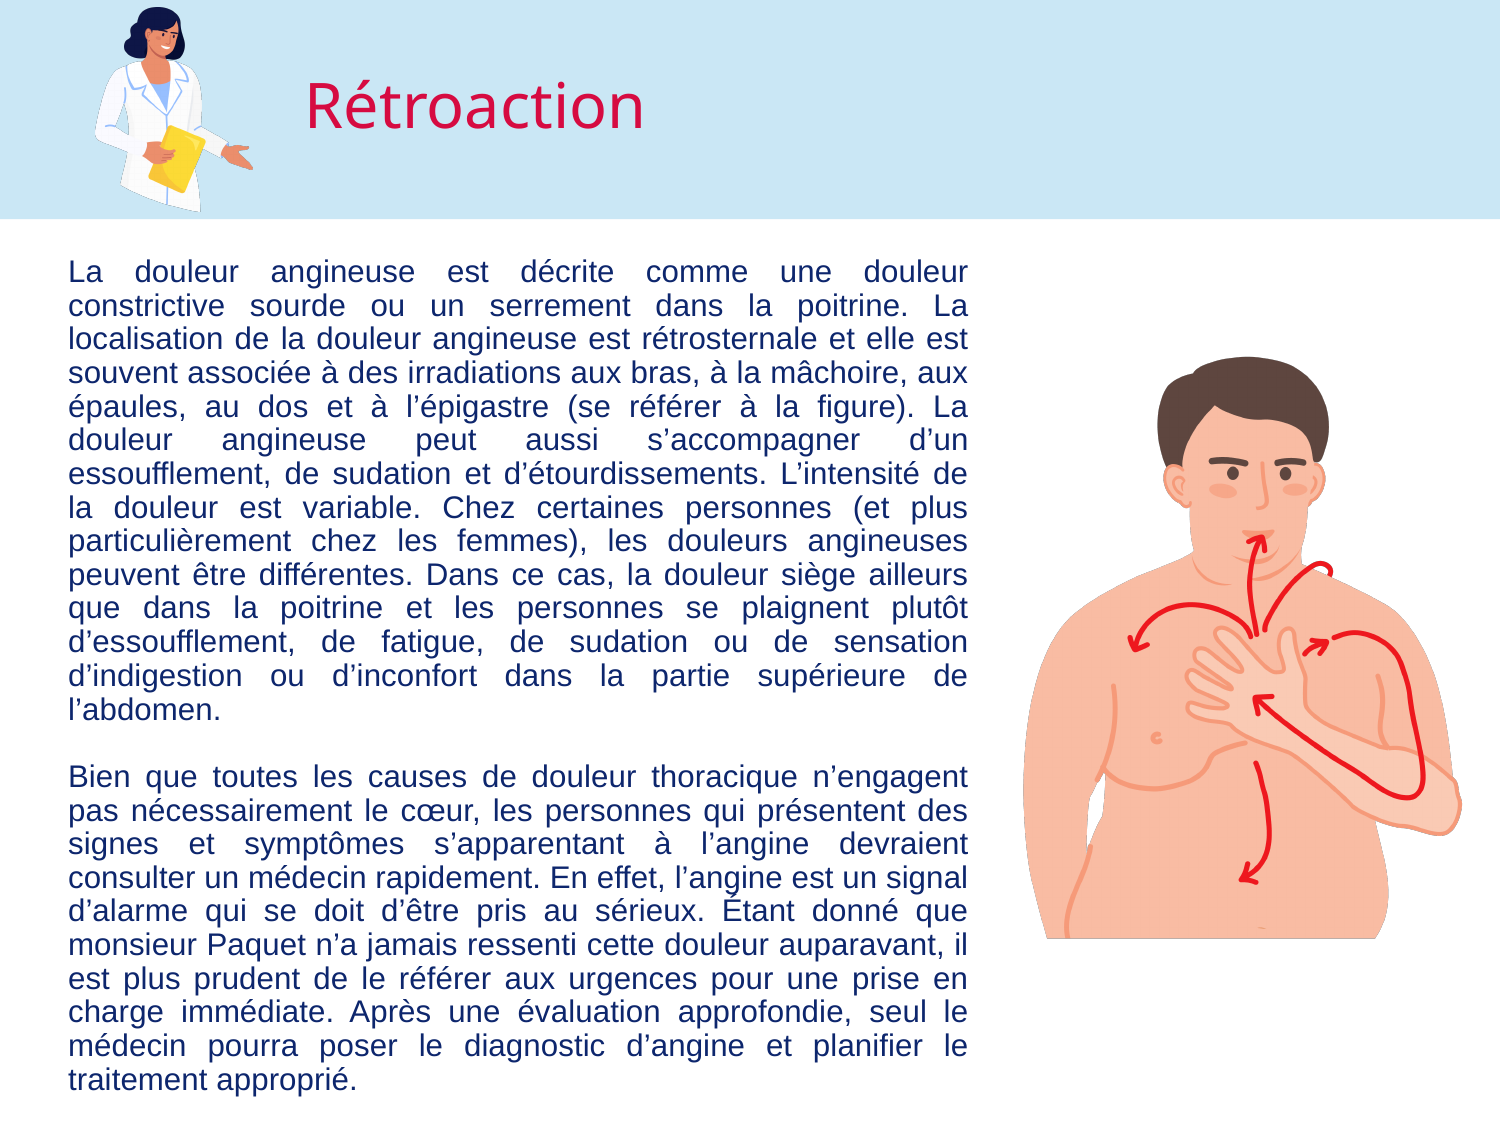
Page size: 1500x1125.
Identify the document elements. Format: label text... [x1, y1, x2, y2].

picture [95, 7, 253, 212]
list La douleur angineuse est décrite comme une douleur constrictive sourde ou un serrement dans la poitrine. La localisation de la douleur angineuse est rétrosternale et elle est souvent associée à des irradiations aux bras, à la mâchoire, aux épaules, au dos et à l’épigastre (se référer à la figure). La douleur angineuse peut aussi s’accompagner d’un essoufflement, de sudation et d’étourdissements. L’intensité de la douleur est variable. Chez certaines personnes (et plus particulièrement chez les femmes), les douleurs angineuses peuvent être différentes. Dans ce cas, la douleur siège ailleurs que dans la poitrine et les personnes se plaignent plutôt d’essoufflement, de fatigue, de sudation ou de sensation d’indigestion ou d’inconfort dans la partie supérieure de l’abdomen. Bien que toutes les causes de douleur thoracique n’engagent pas nécessairement le cœur, les personnes qui présentent des signes et symptômes s’apparentant à l’angine devraient consulter un médecin rapidement. En effet, l’angine est un signal d’alarme qui se doit d’être pris au sérieux. Étant donné que monsieur Paquet n’a jamais ressenti cette douleur auparavant, il est plus prudent de le référer aux urgences pour une prise en charge immédiate. Après une évaluation approfondie, seul le médecin pourra poser le diagnostic d’angine et planifier le traitement approprié. [53, 240, 985, 1075]
title Rétroaction [289, 59, 1397, 160]
picture [993, 337, 1500, 978]
